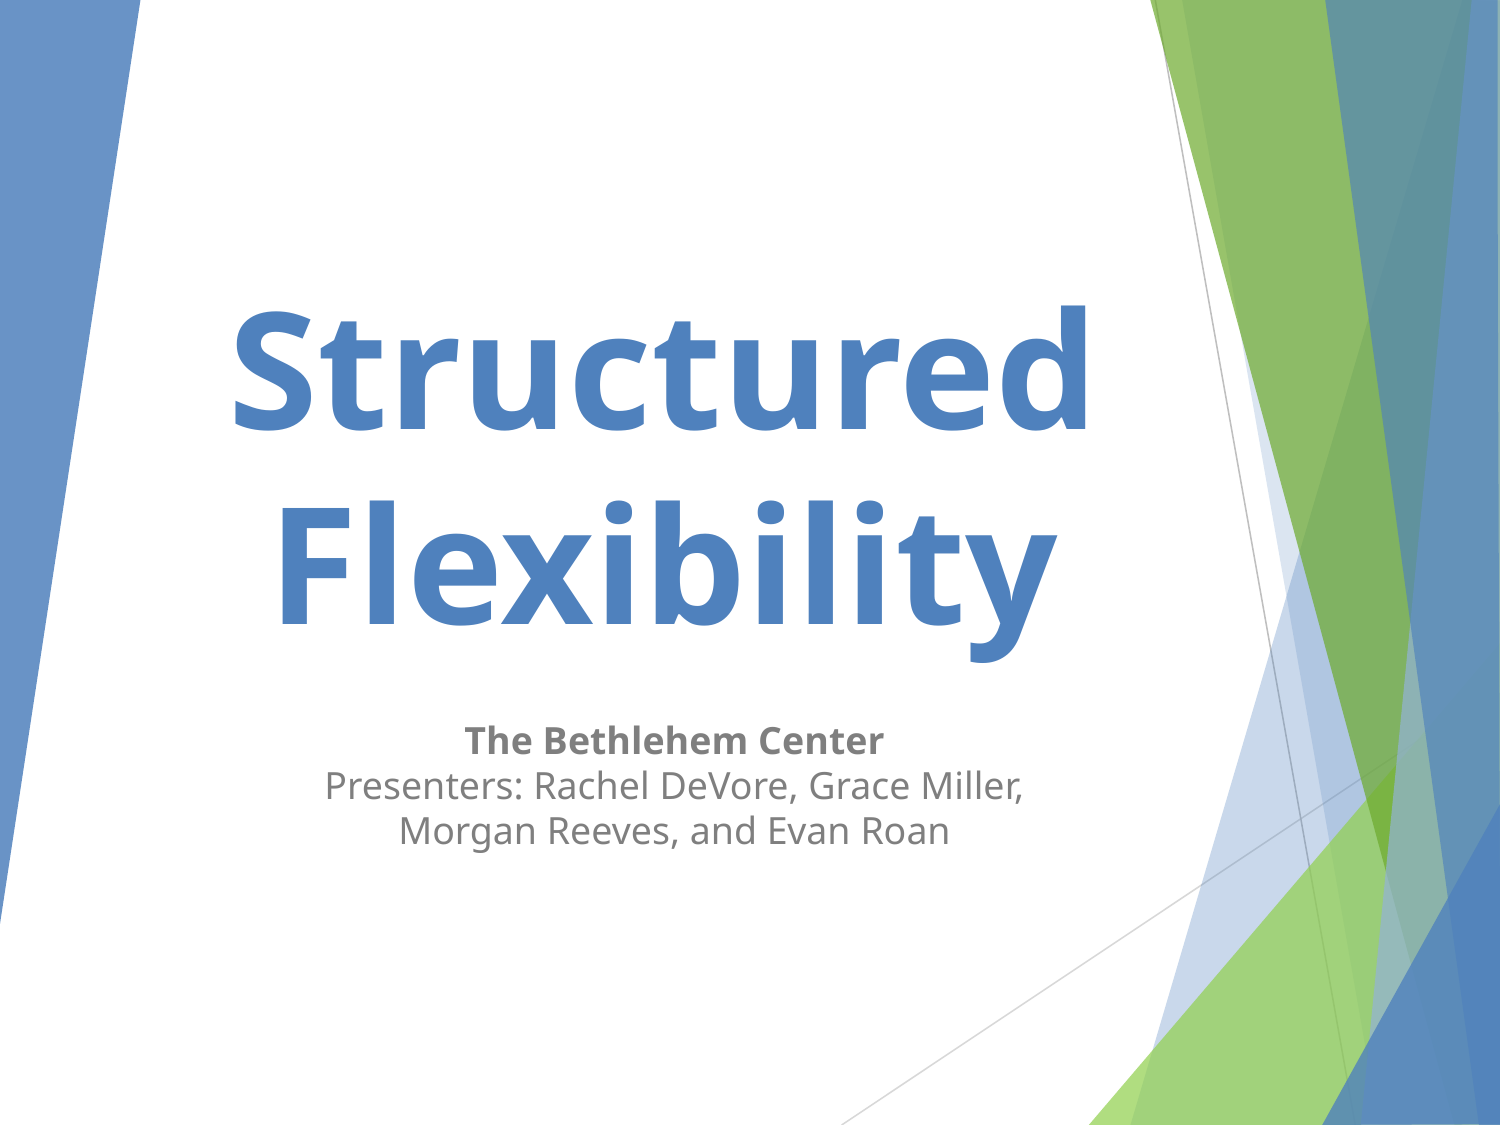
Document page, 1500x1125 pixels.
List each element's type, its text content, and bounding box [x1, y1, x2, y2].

subtitle The Bethlehem Center Presenters: Rachel DeVore, Grace Miller, Morgan Reeves, and Evan Roan [270, 664, 1079, 880]
title Structured Flexibility [185, 394, 1142, 665]
